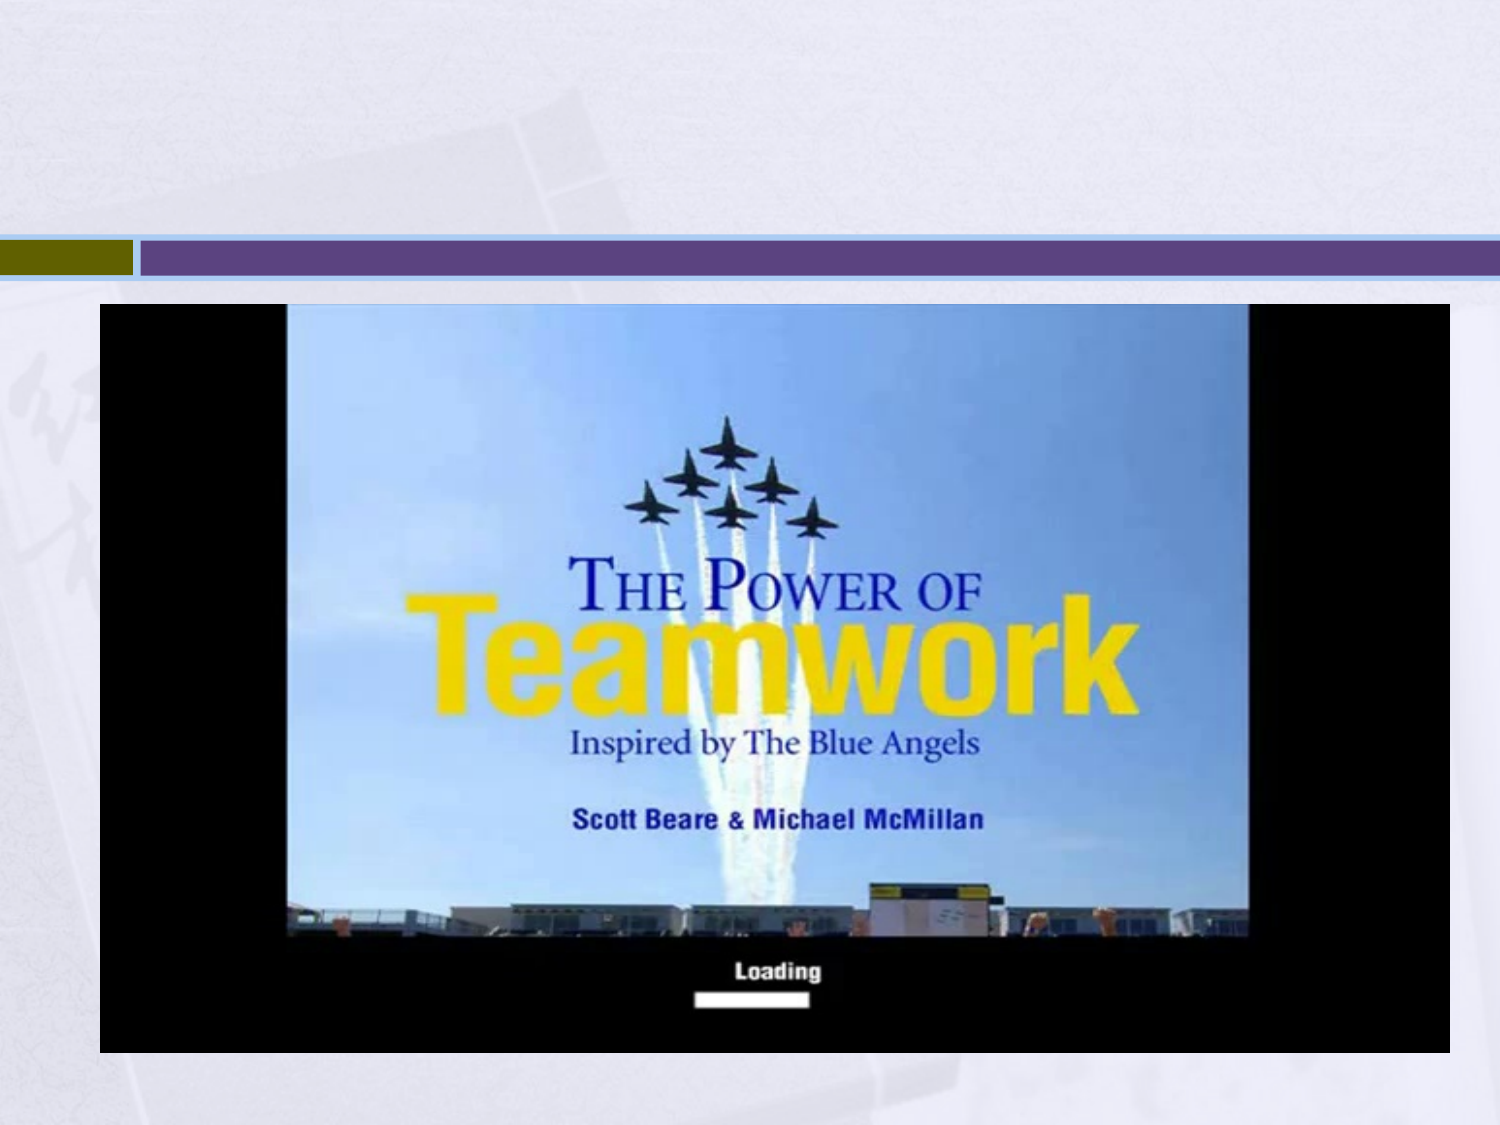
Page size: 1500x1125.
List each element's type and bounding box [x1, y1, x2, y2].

list [99, 302, 1451, 1054]
